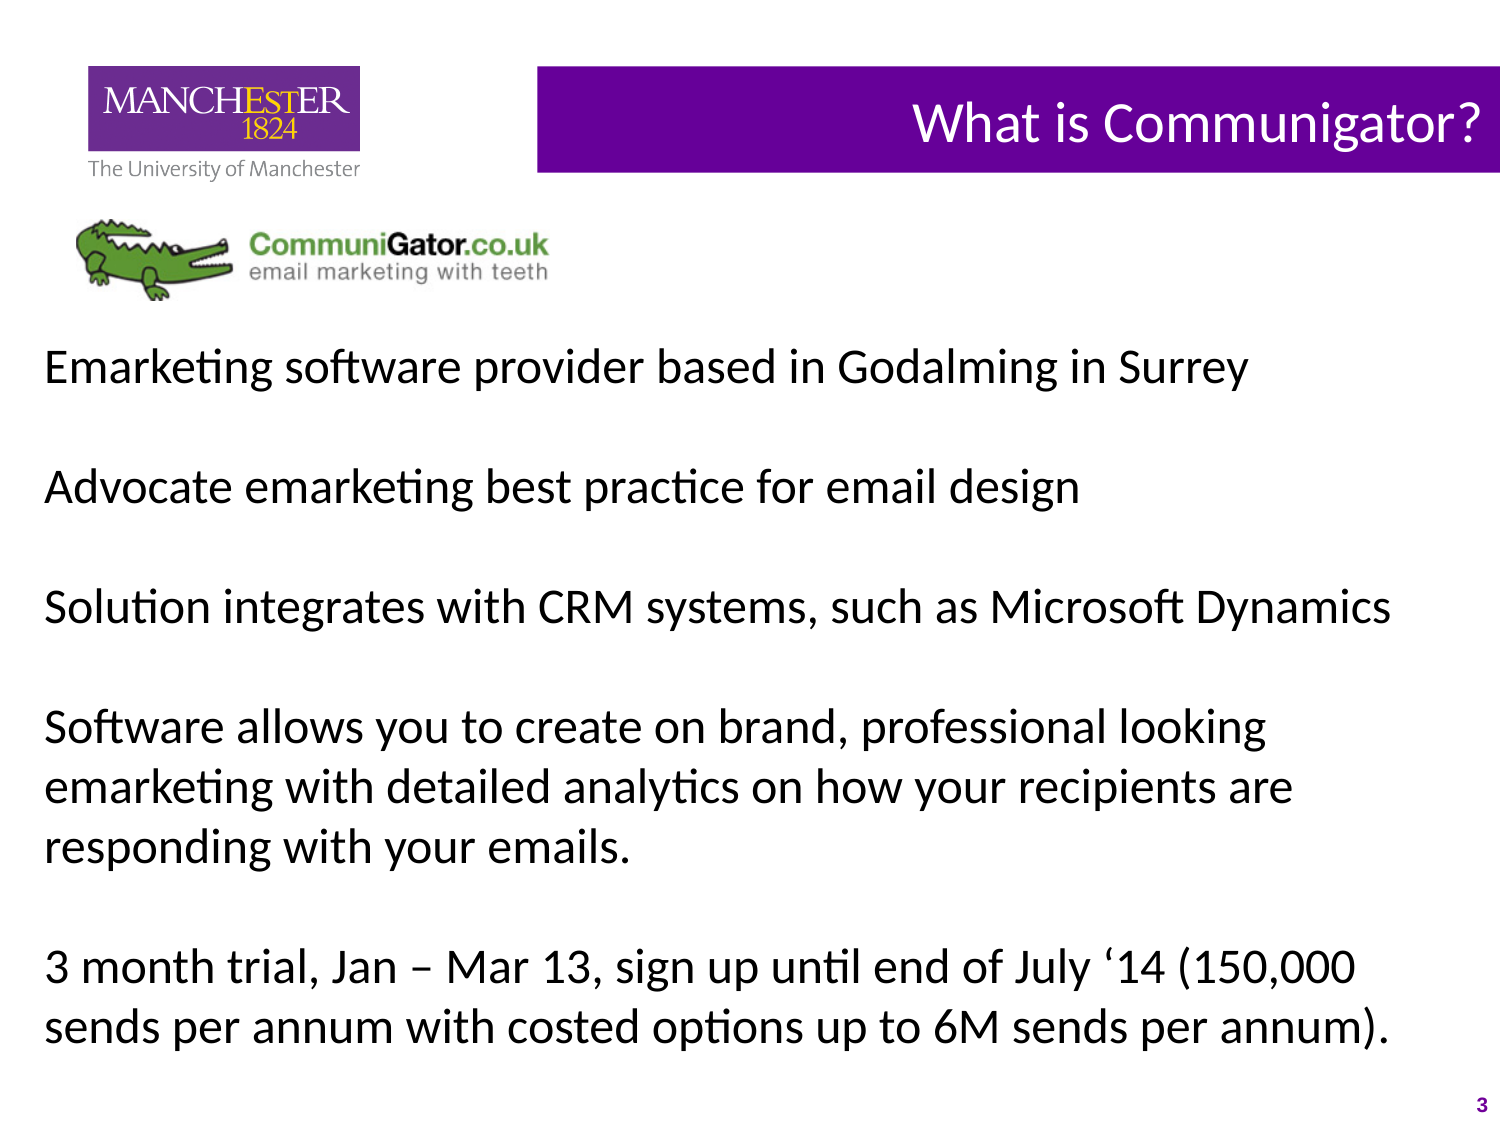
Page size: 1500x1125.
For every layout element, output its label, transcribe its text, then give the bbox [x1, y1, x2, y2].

picture [88, 66, 360, 182]
title What is Communigator? [537, 66, 1500, 173]
text_box Emarketing software provider based in Godalming in Surrey Advocate emarketing best practice for email design Solution integrates with CRM systems, such as Microsoft Dynamics Software allows you to create on brand, professional looking emarketing with detailed analytics on how your recipients are responding with your emails. 3 month trial, Jan – Mar 13, sign up until end of July ‘14 (150,000 sends per annum with costed options up to 6M sends per annum). [29, 326, 1459, 1061]
picture [76, 219, 550, 301]
